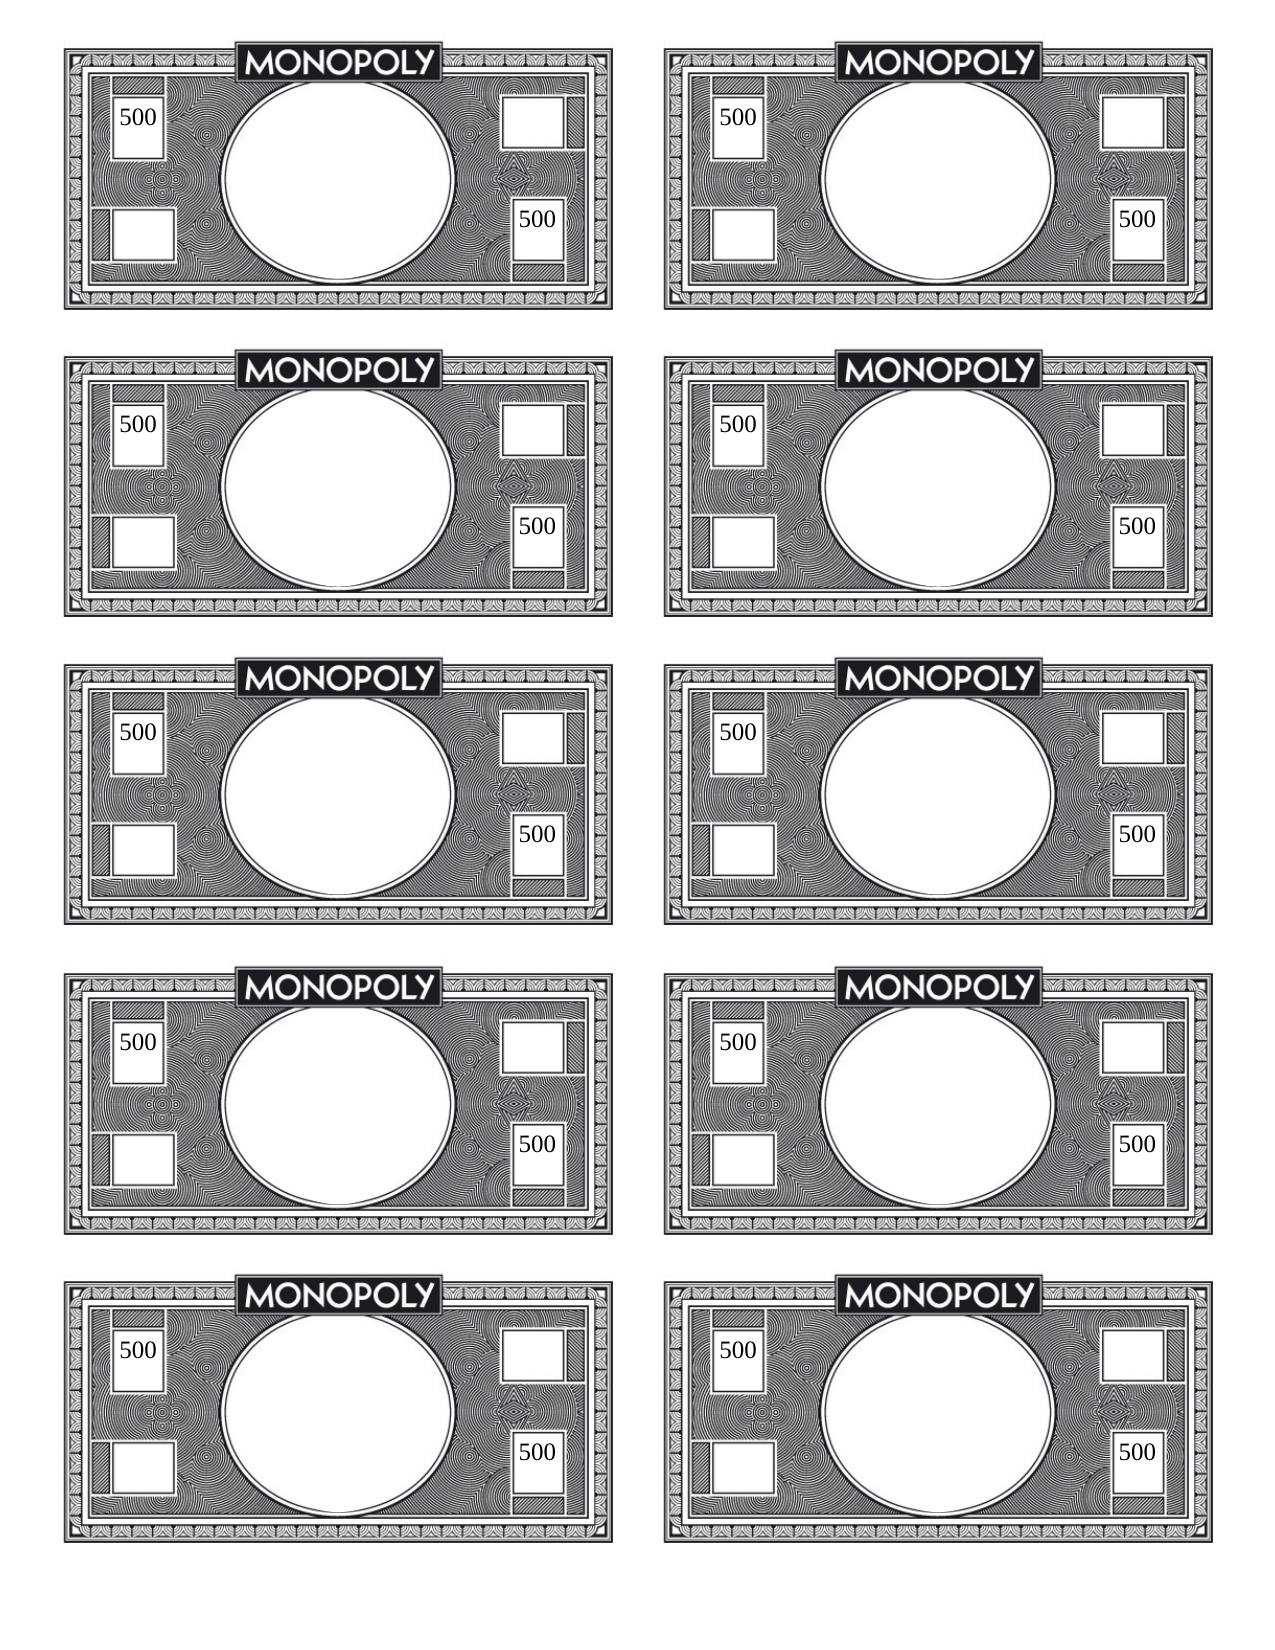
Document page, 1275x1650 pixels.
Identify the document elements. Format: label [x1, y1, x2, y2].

text_box [37, 1258, 637, 1567]
text_box [637, 950, 1238, 1258]
text_box [637, 1258, 1238, 1567]
text_box [37, 333, 637, 641]
text_box [37, 950, 637, 1258]
text_box [637, 333, 1238, 641]
text_box [37, 25, 637, 333]
text_box [637, 25, 1238, 333]
text_box [37, 641, 637, 949]
text_box [637, 641, 1238, 949]
